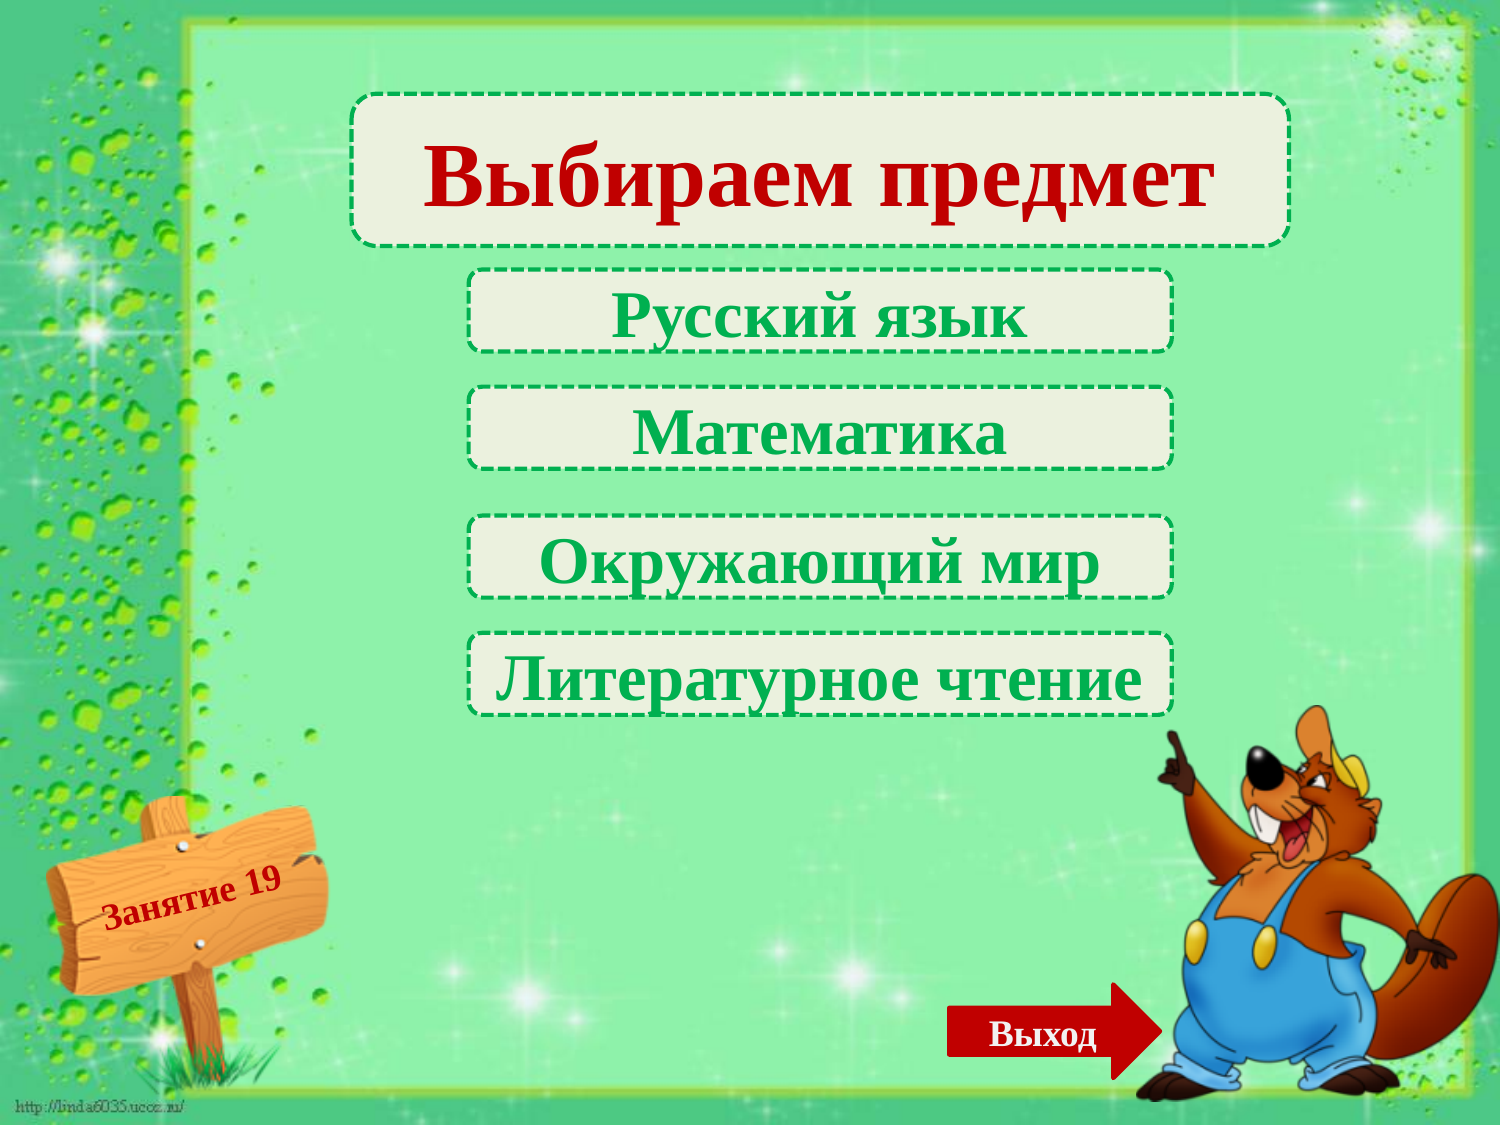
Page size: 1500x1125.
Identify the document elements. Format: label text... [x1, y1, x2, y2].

text_box Окружающий мир [466, 513, 1174, 600]
text_box Выход [947, 982, 1163, 1081]
text_box Математика [466, 384, 1174, 471]
text_box Литературное чтение [466, 630, 1174, 717]
text_box Русский язык [466, 267, 1174, 354]
text_box Выбираем предмет [349, 91, 1292, 249]
picture [0, 0, 1500, 1125]
